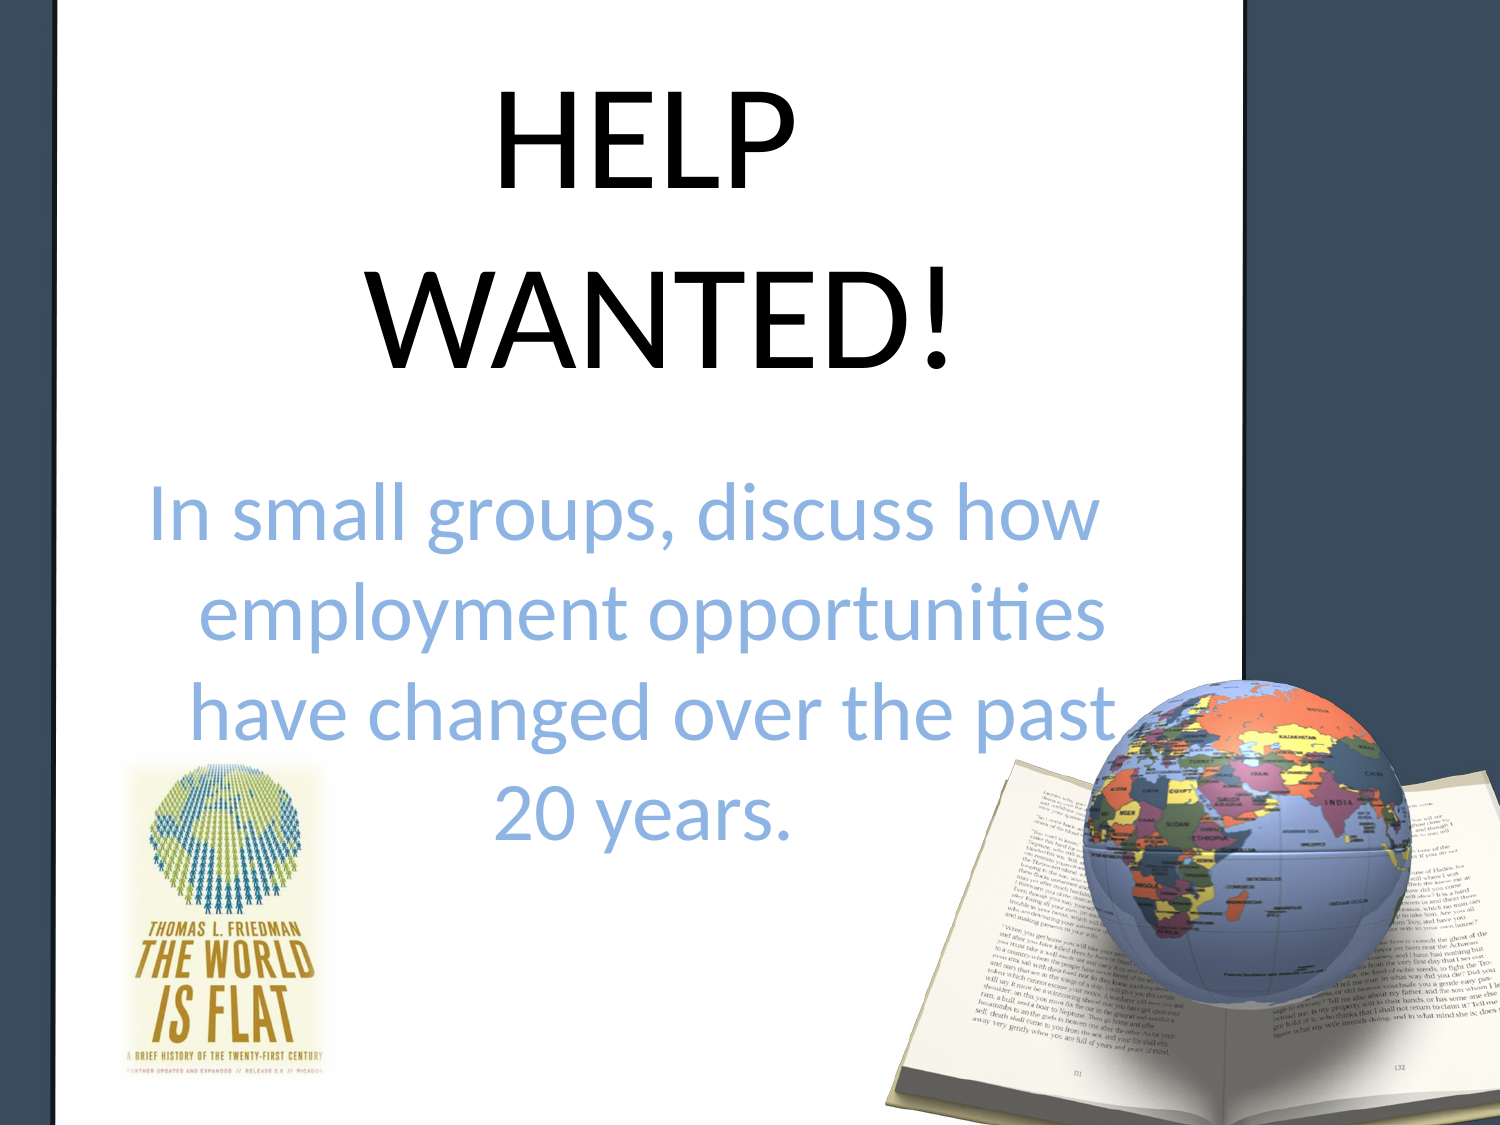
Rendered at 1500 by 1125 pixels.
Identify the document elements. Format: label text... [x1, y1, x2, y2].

title HELP WANTED! [124, 149, 1201, 288]
picture [0, 0, 1500, 1125]
list In small groups, discuss how employment opportunities have changed over the past 20 years. [87, 449, 1163, 1001]
